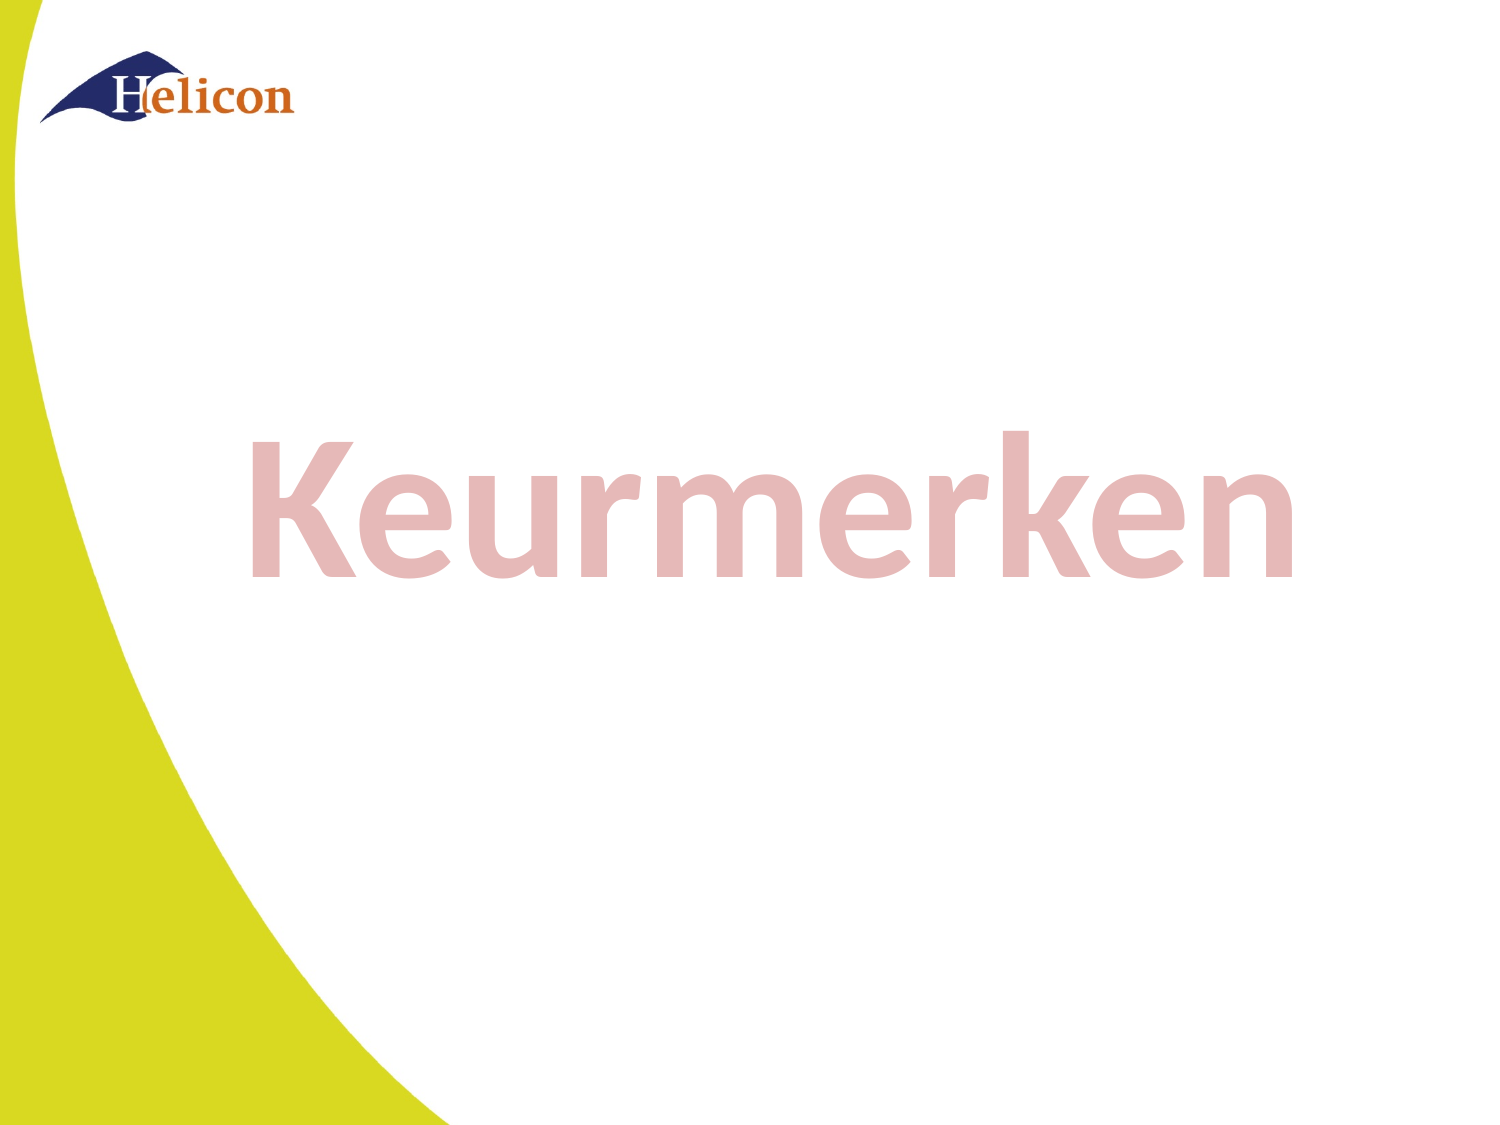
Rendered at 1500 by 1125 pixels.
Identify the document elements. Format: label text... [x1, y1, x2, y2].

text_box Keurmerken [159, 361, 1388, 627]
picture [0, 0, 1500, 1125]
